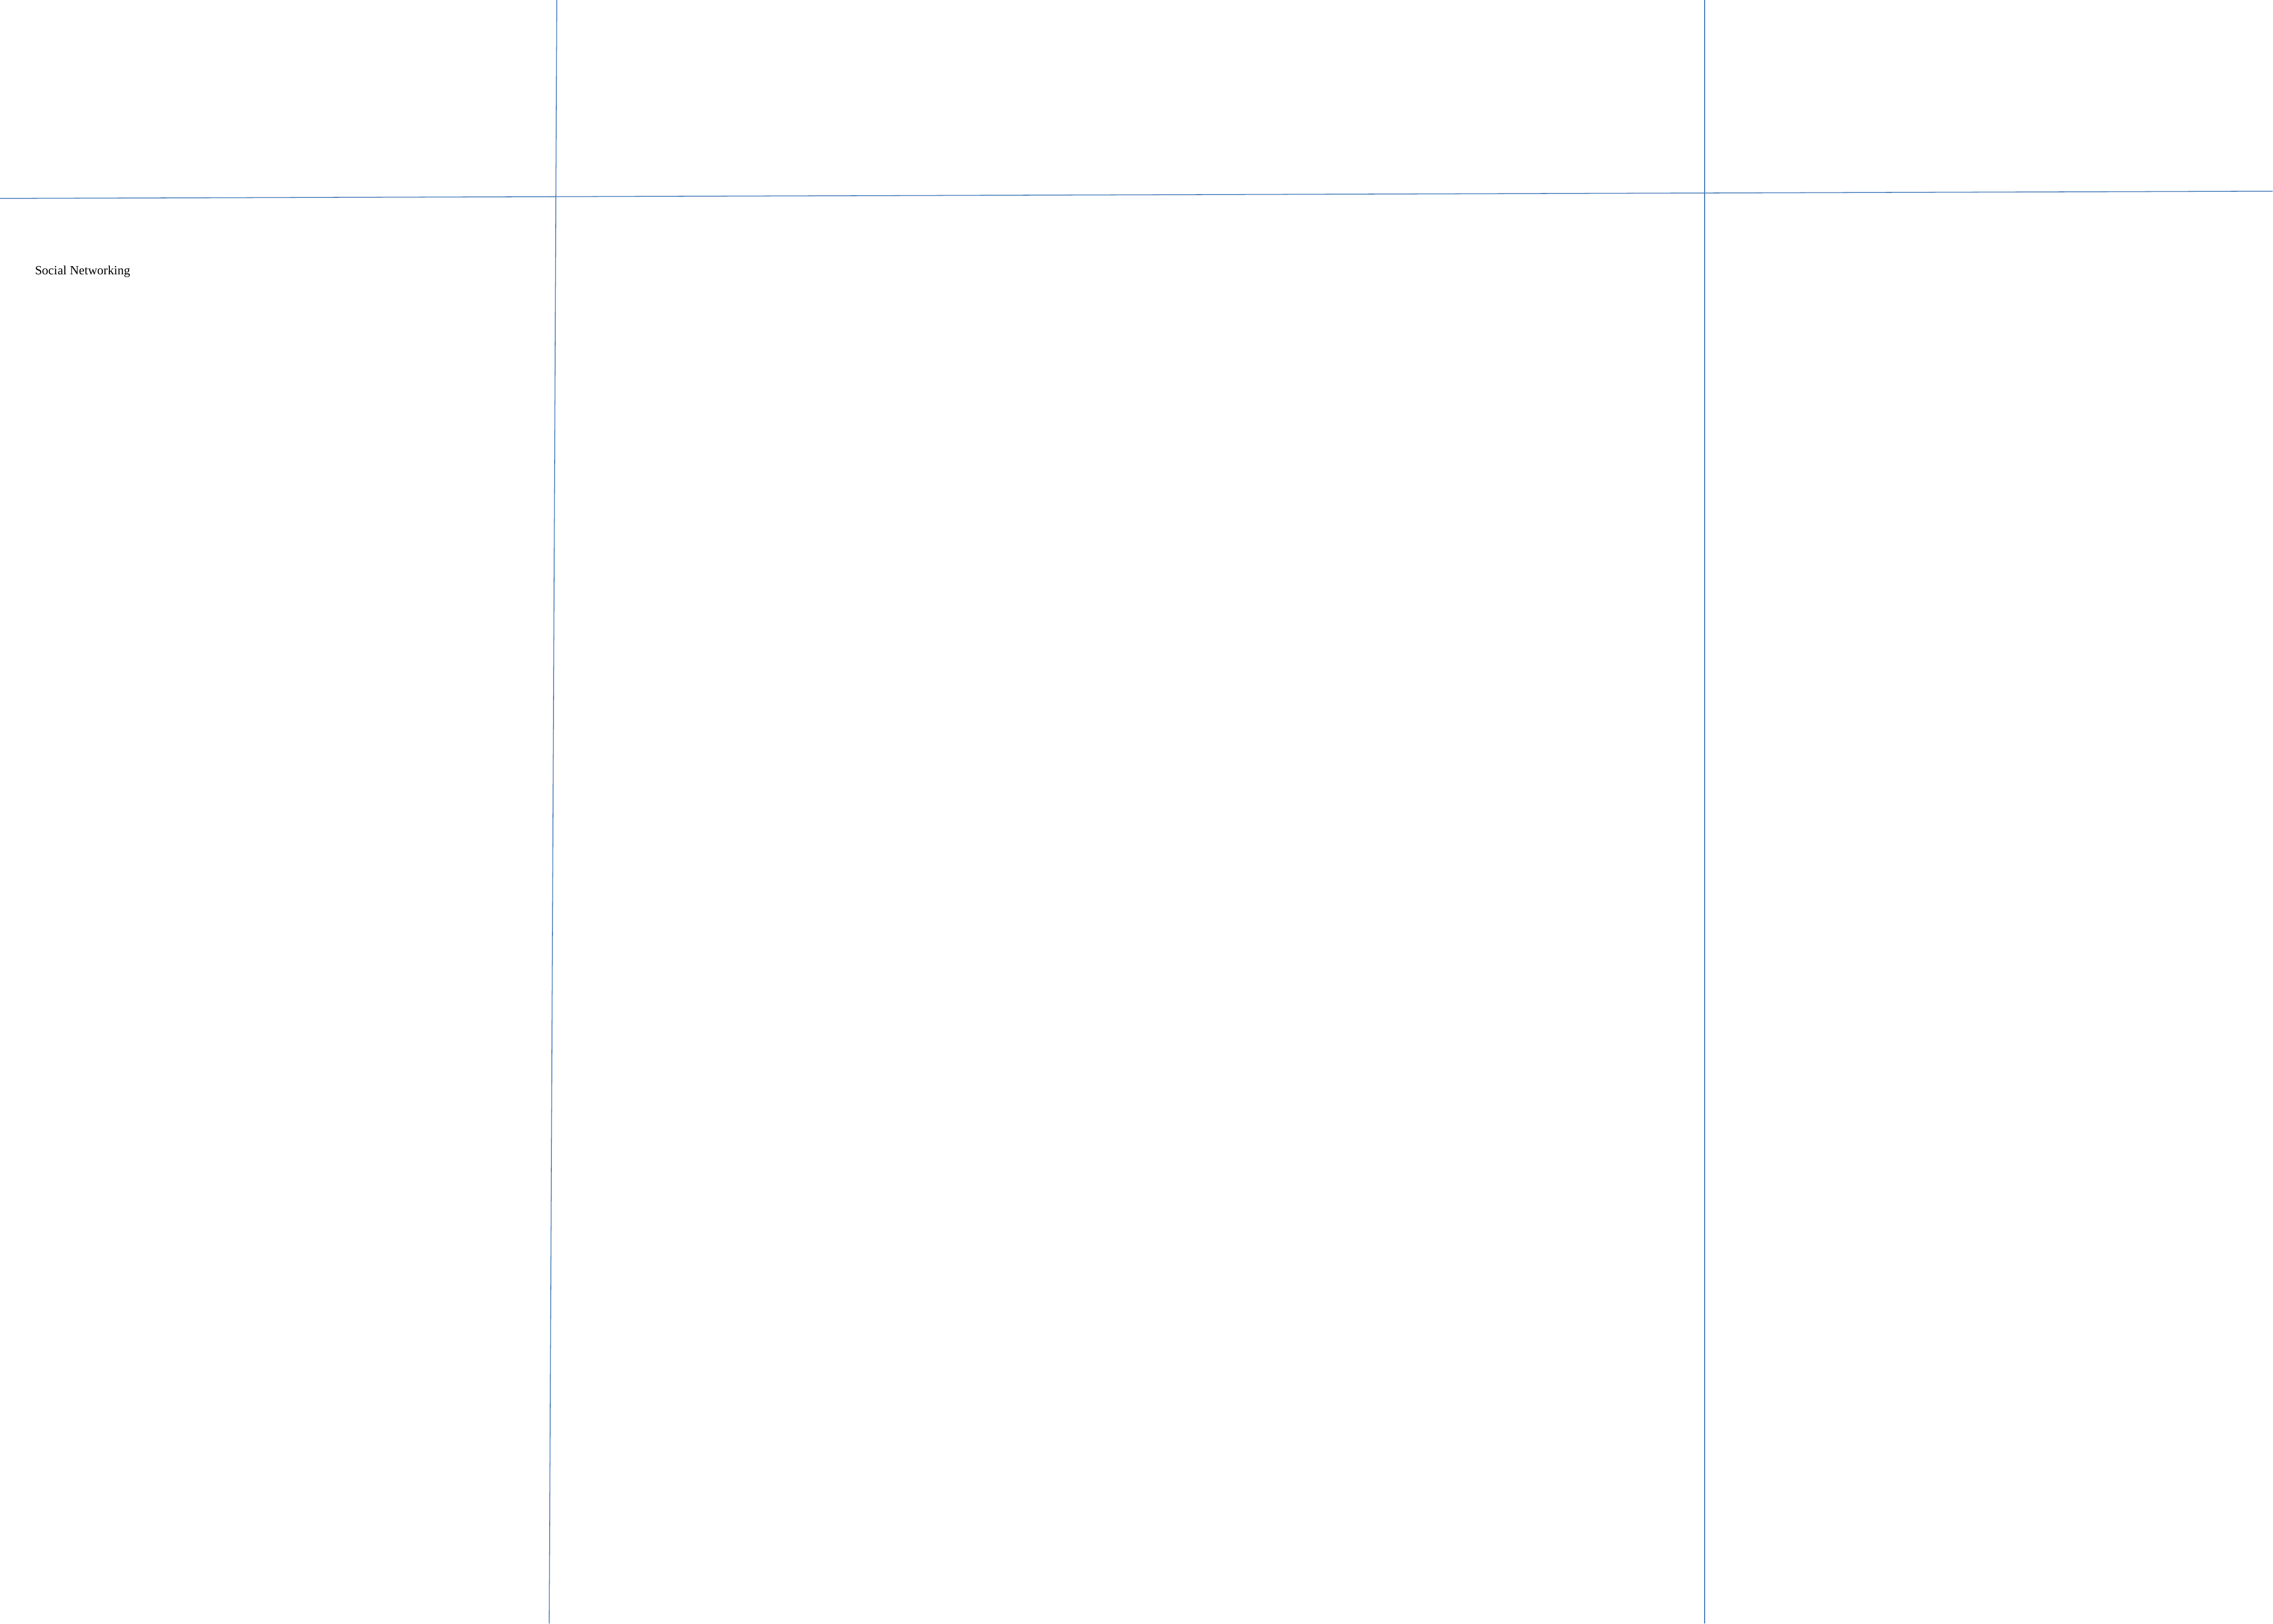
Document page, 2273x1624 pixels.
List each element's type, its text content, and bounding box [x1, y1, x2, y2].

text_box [0, 191, 2273, 199]
text_box Social Networking [30, 259, 530, 733]
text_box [549, 0, 557, 189]
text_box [549, 205, 557, 1624]
